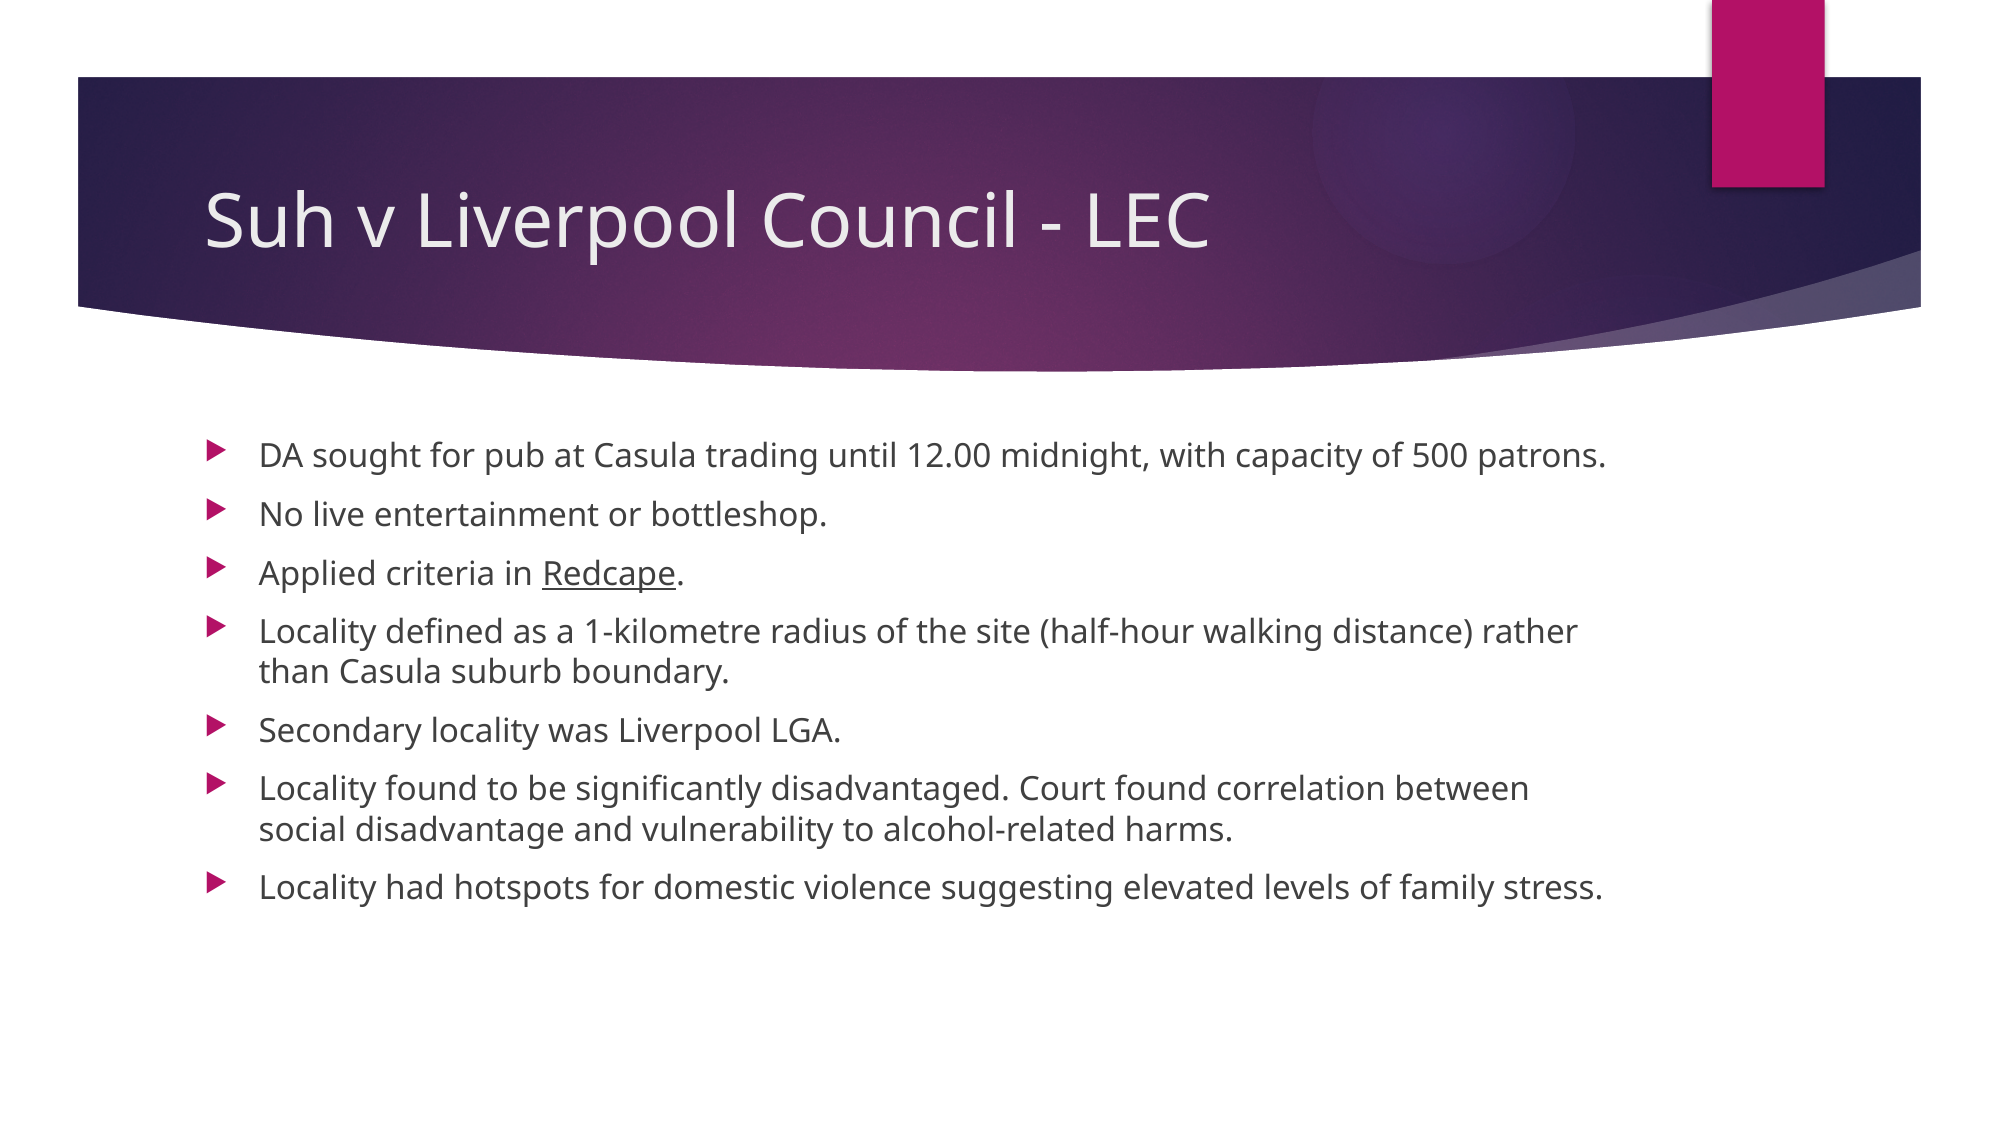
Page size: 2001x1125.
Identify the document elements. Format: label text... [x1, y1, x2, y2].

title Suh v Liverpool Council - LEC [189, 159, 1627, 276]
list DA sought for pub at Casula trading until 12.00 midnight, with capacity of 500 patrons. No live entertainment or bottleshop. Applied criteria in Redcape. Locality defined as a 1-kilometre radius of the site (half-hour walking distance) rather than Casula suburb boundary. Secondary locality was Liverpool LGA. Locality found to be significantly disadvantaged. Court found correlation between social disadvantage and vulnerability to alcohol-related harms. Locality had hotspots for domestic violence suggesting elevated levels of family stress. [189, 427, 1638, 988]
